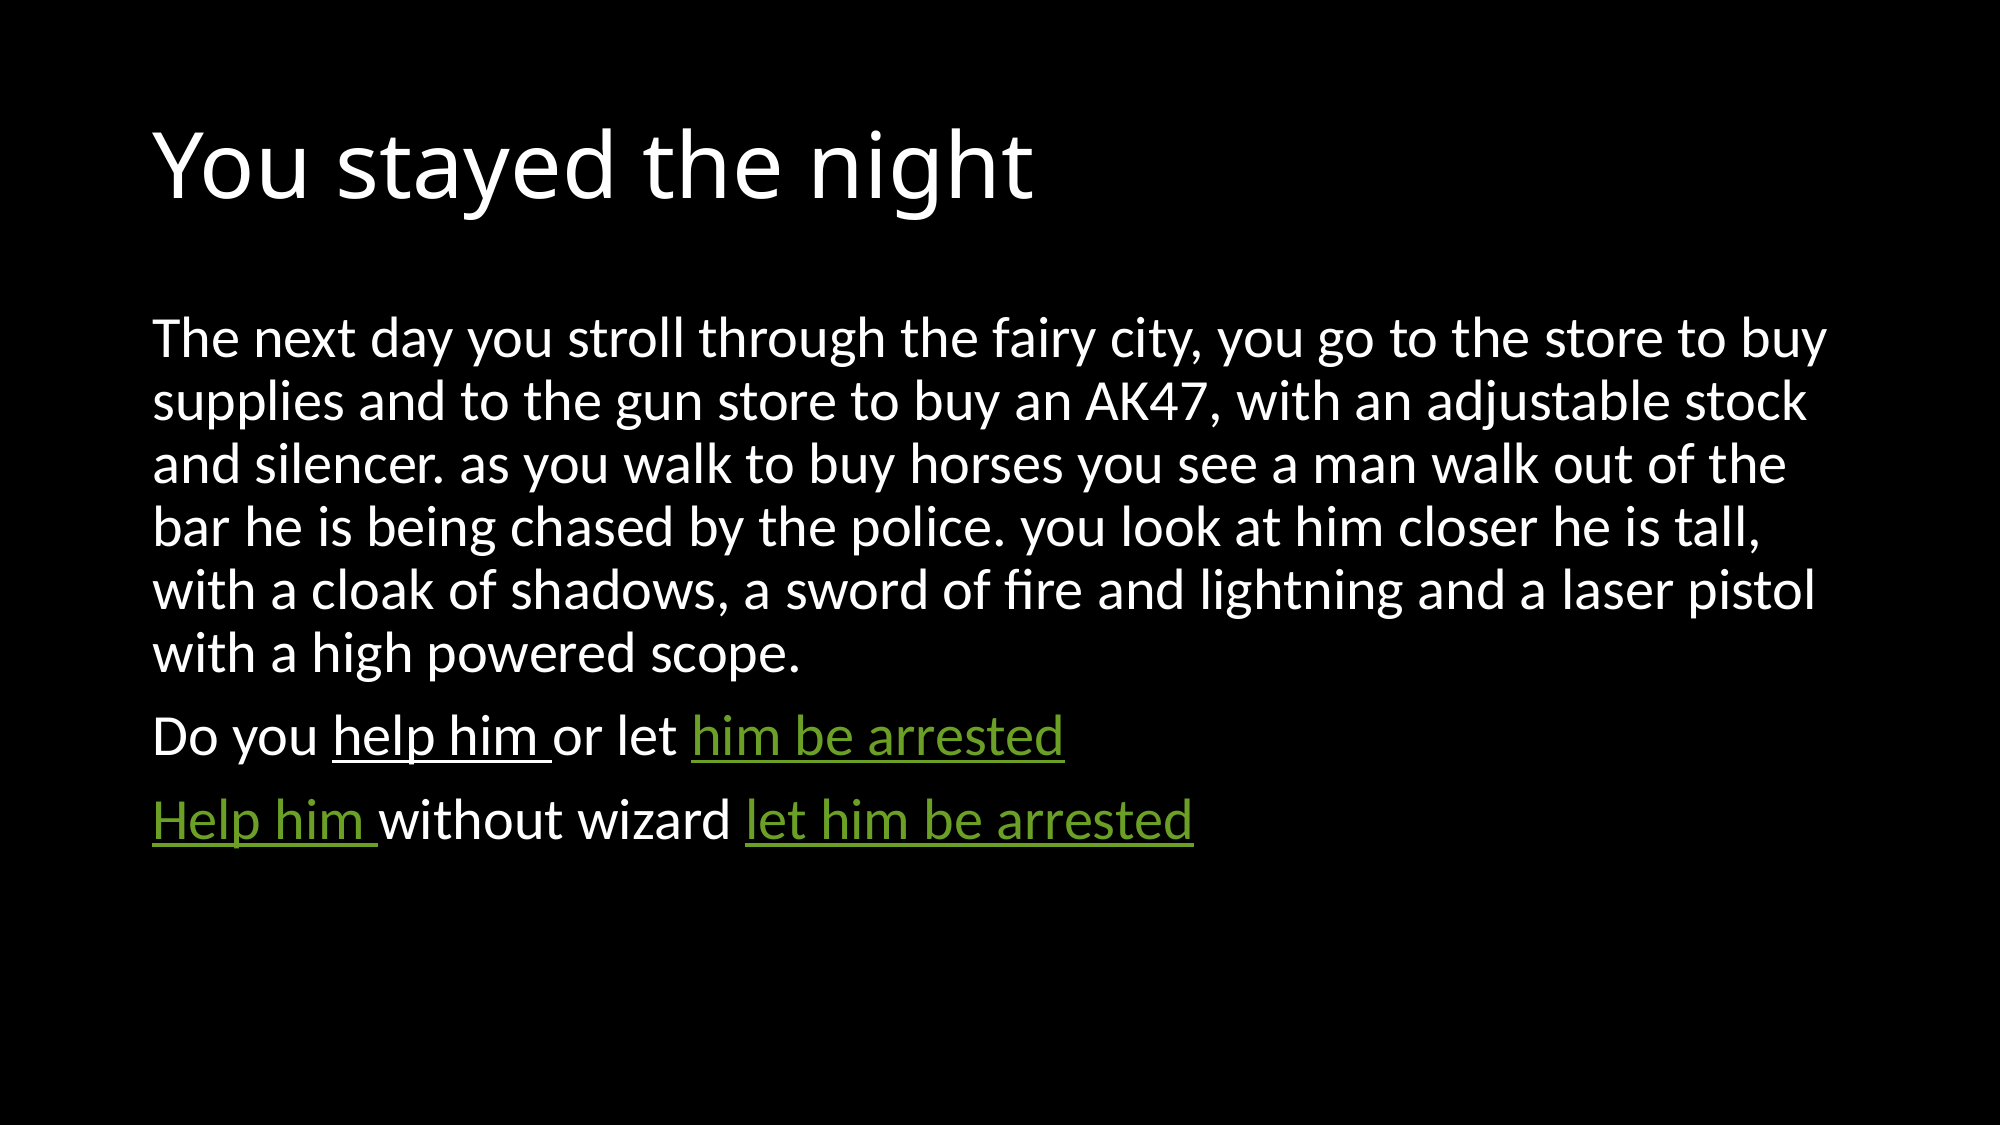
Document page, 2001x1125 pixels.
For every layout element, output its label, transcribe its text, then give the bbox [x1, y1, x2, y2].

title You stayed the night [137, 59, 1863, 278]
list The next day you stroll through the fairy city, you go to the store to buy supplies and to the gun store to buy an AK47, with an adjustable stock and silencer. as you walk to buy horses you see a man walk out of the bar he is being chased by the police. you look at him closer he is tall, with a cloak of shadows, a sword of fire and lightning and a laser pistol with a high powered scope. Do you help him or let him be arrested Help him without wizard let him be arrested [137, 299, 1863, 1014]
